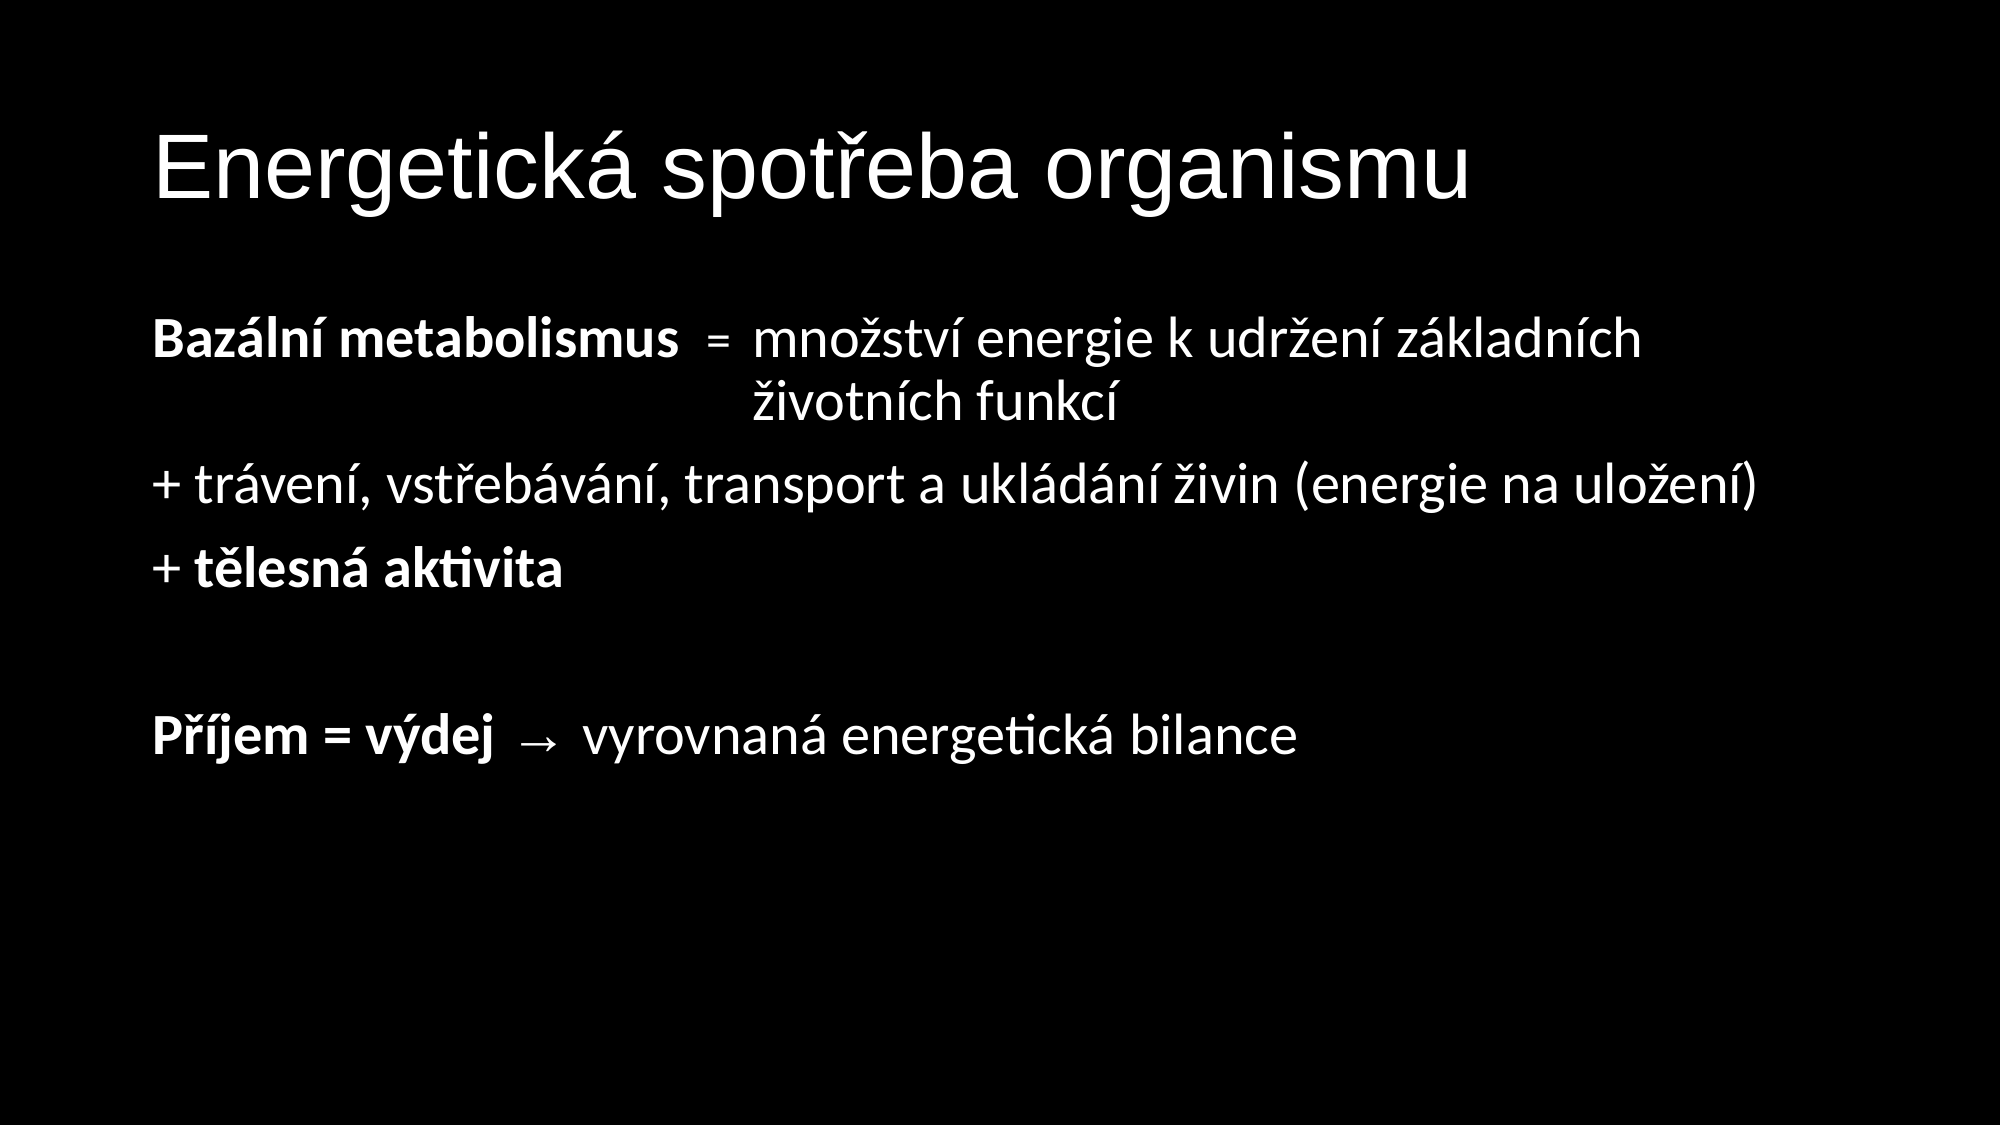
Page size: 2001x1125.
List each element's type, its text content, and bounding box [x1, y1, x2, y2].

list Bazální metabolismus = množství energie k udržení základních životních funkcí + trávení, vstřebávání, transport a ukládání živin (energie na uložení) + tělesná aktivita Příjem = výdej → vyrovnaná energetická bilance [137, 299, 1863, 1014]
title Energetická spotřeba organismu [137, 59, 1863, 278]
